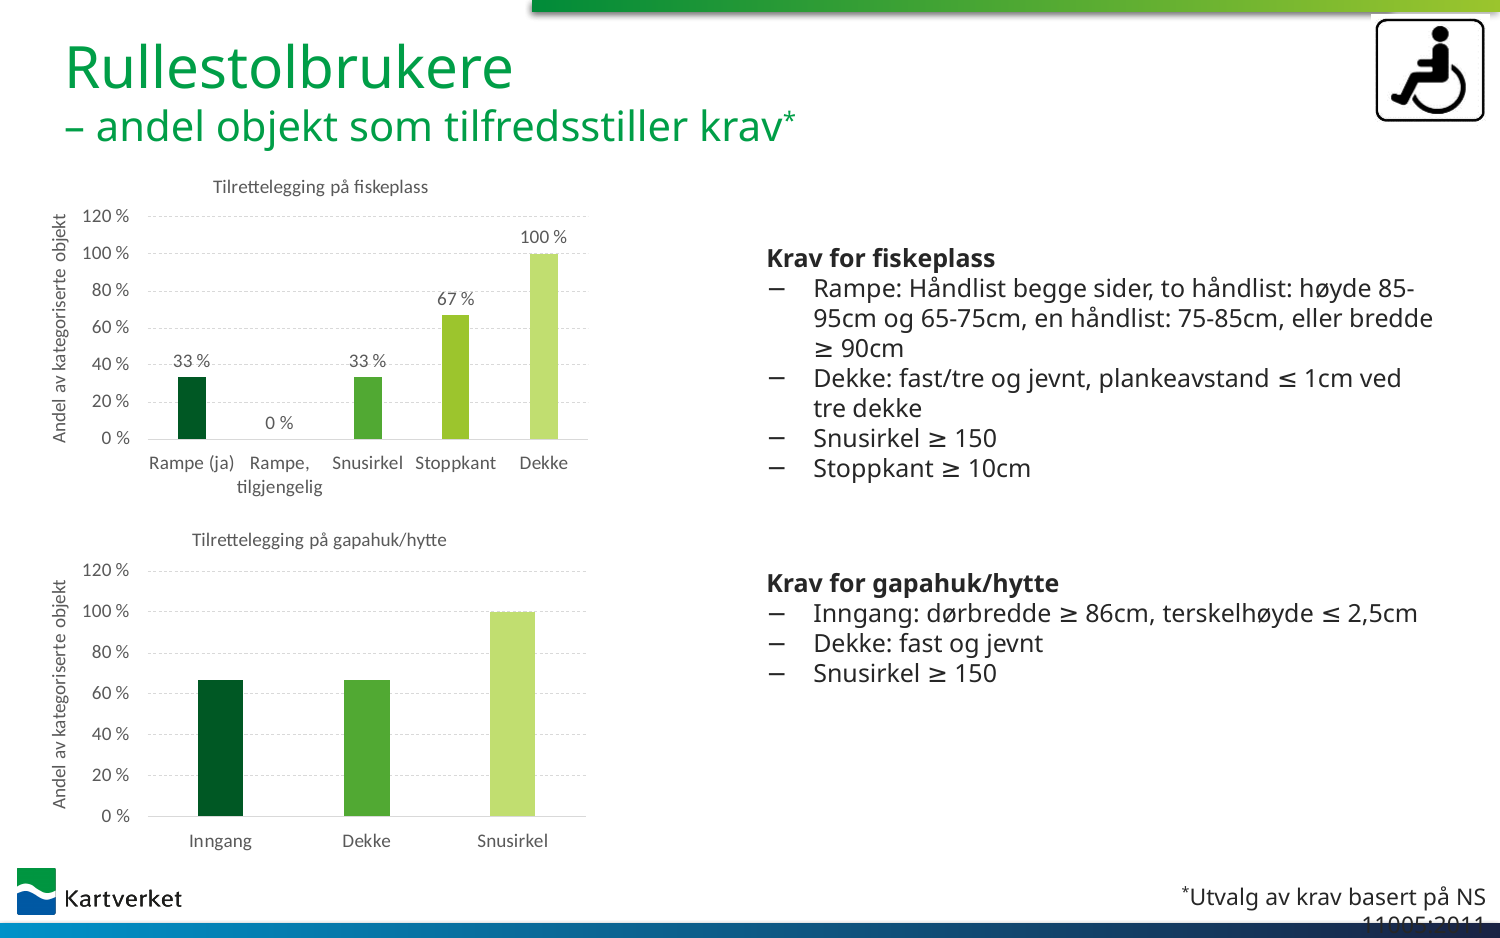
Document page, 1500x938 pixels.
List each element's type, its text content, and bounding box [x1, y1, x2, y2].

text_box Krav for gapahuk/hytte Inngang: dørbredde ≥ 86cm, terskelhøyde ≤ 2,5cm Dekke: fast og jevnt Snusirkel ≥ 150 [751, 560, 1452, 695]
picture [41, 520, 597, 859]
text_box Rullestolbrukere – andel objekt som tilfredsstiller krav* [49, 29, 1431, 158]
text_box Krav for fiskeplass Rampe: Håndlist begge sider, to håndlist: høyde 85-95cm og 65-75cm, en håndlist: 75-85cm, eller bredde ≥ 90cm Dekke: fast/tre og jevnt, plankeavstand ≤ 1cm ved tre dekke Snusirkel ≥ 150 Stoppkant ≥ 10cm [751, 235, 1452, 490]
text_box *Utvalg av krav basert på NS 11005:2011 [1068, 873, 1500, 938]
picture [41, 166, 599, 505]
picture [1371, 13, 1491, 127]
